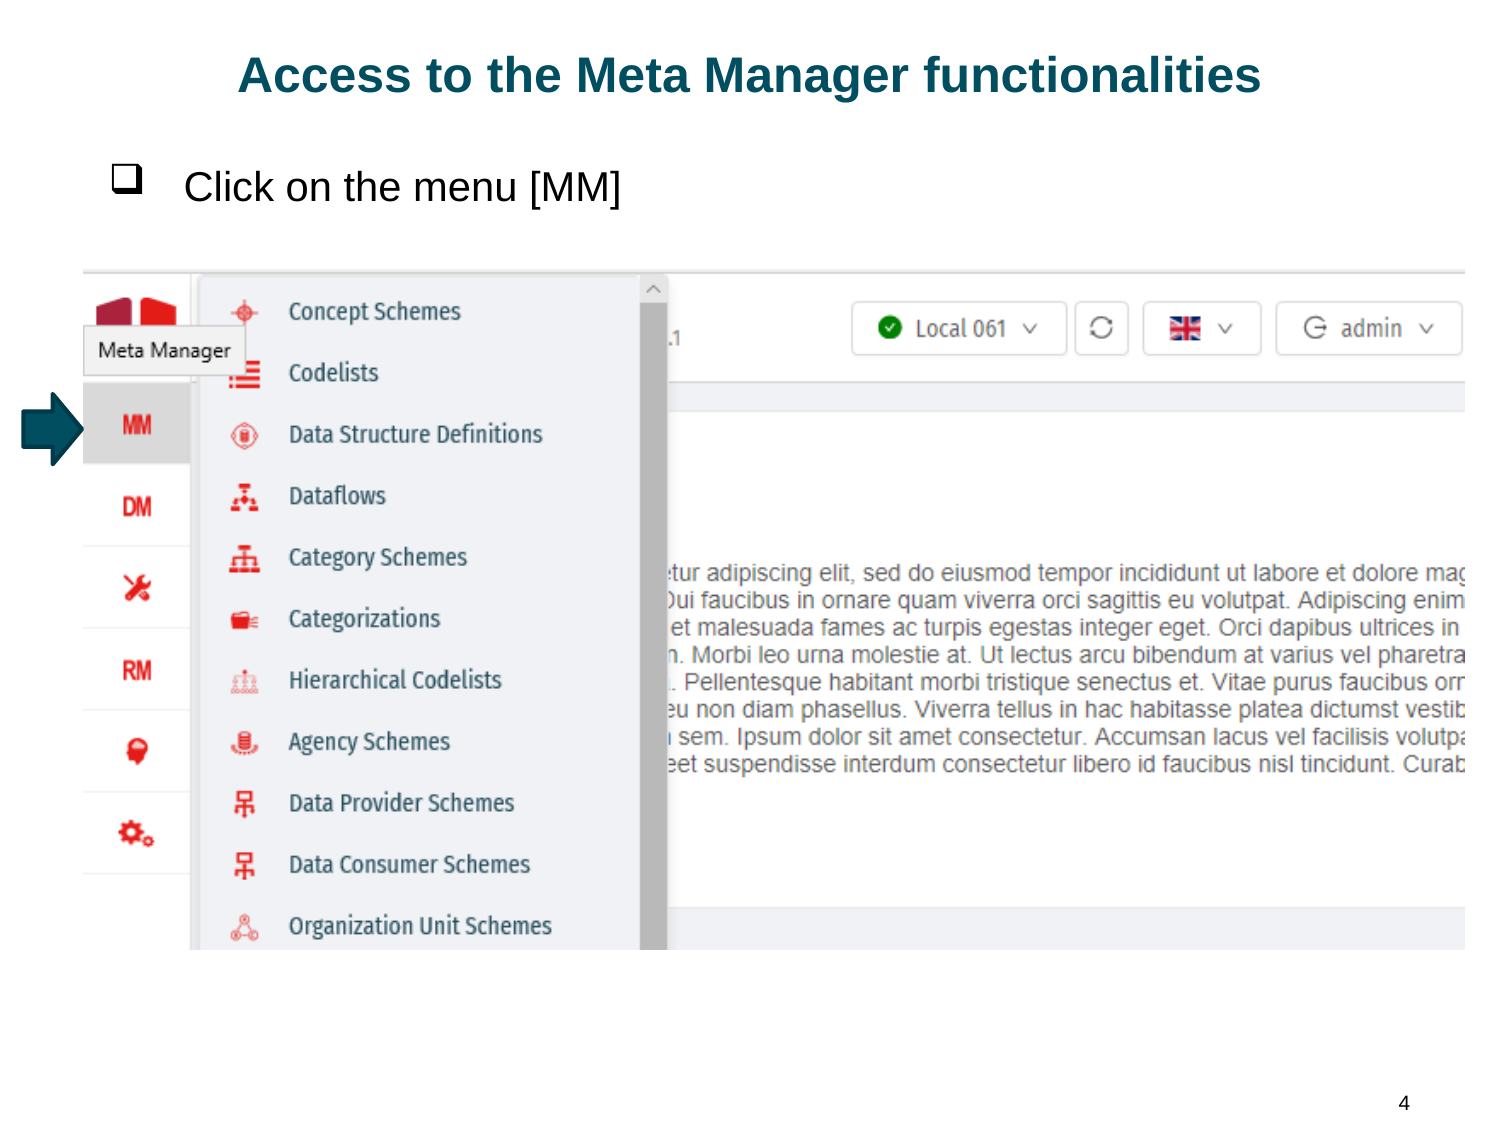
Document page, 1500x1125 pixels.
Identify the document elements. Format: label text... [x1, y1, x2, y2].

picture [83, 269, 1466, 950]
slide_number 4 [1074, 1082, 1425, 1125]
title Access to the Meta Manager functionalities [75, 20, 1425, 125]
text_box [21, 391, 77, 467]
text_box Click on the menu [MM] [93, 152, 1446, 218]
